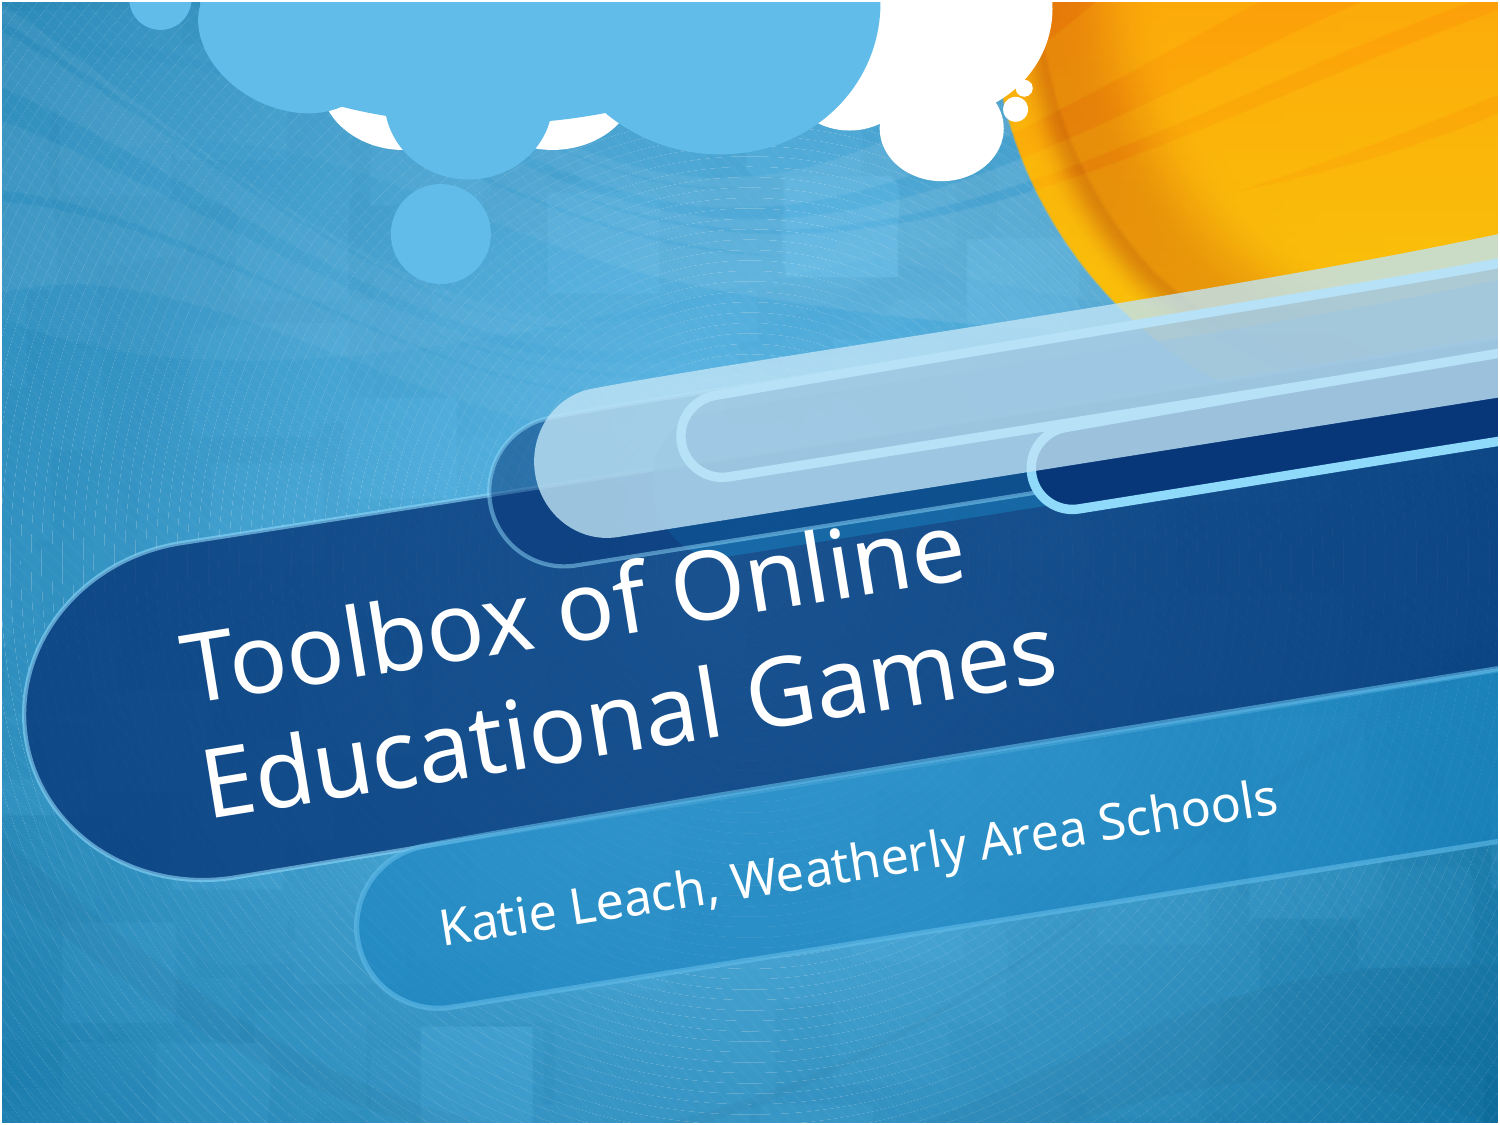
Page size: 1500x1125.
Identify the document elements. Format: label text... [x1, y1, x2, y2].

subtitle Katie Leach, Weatherly Area Schools [413, 690, 1474, 1003]
title Toolbox of Online Educational Games [154, 387, 1420, 849]
picture [2, 2, 1498, 1123]
picture [360, 673, 1498, 1005]
